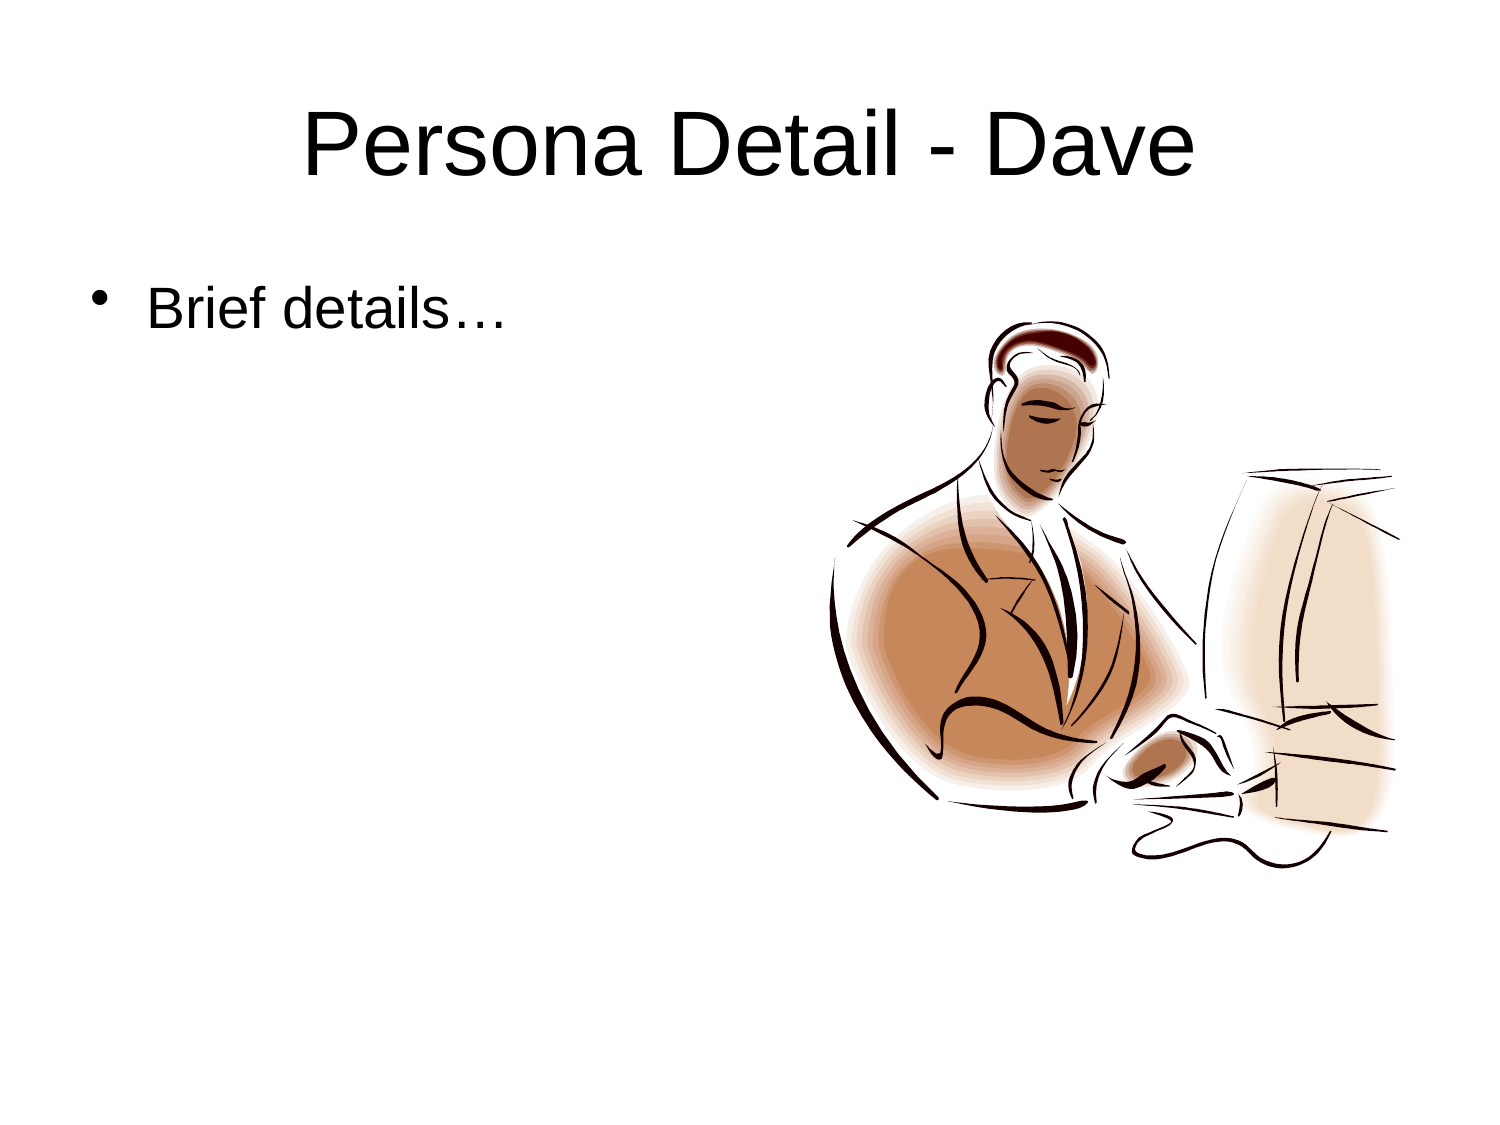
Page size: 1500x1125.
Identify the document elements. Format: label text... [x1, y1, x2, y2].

title Persona Detail - Dave [74, 44, 1426, 233]
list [812, 317, 1401, 876]
list Brief details… [74, 262, 738, 1006]
